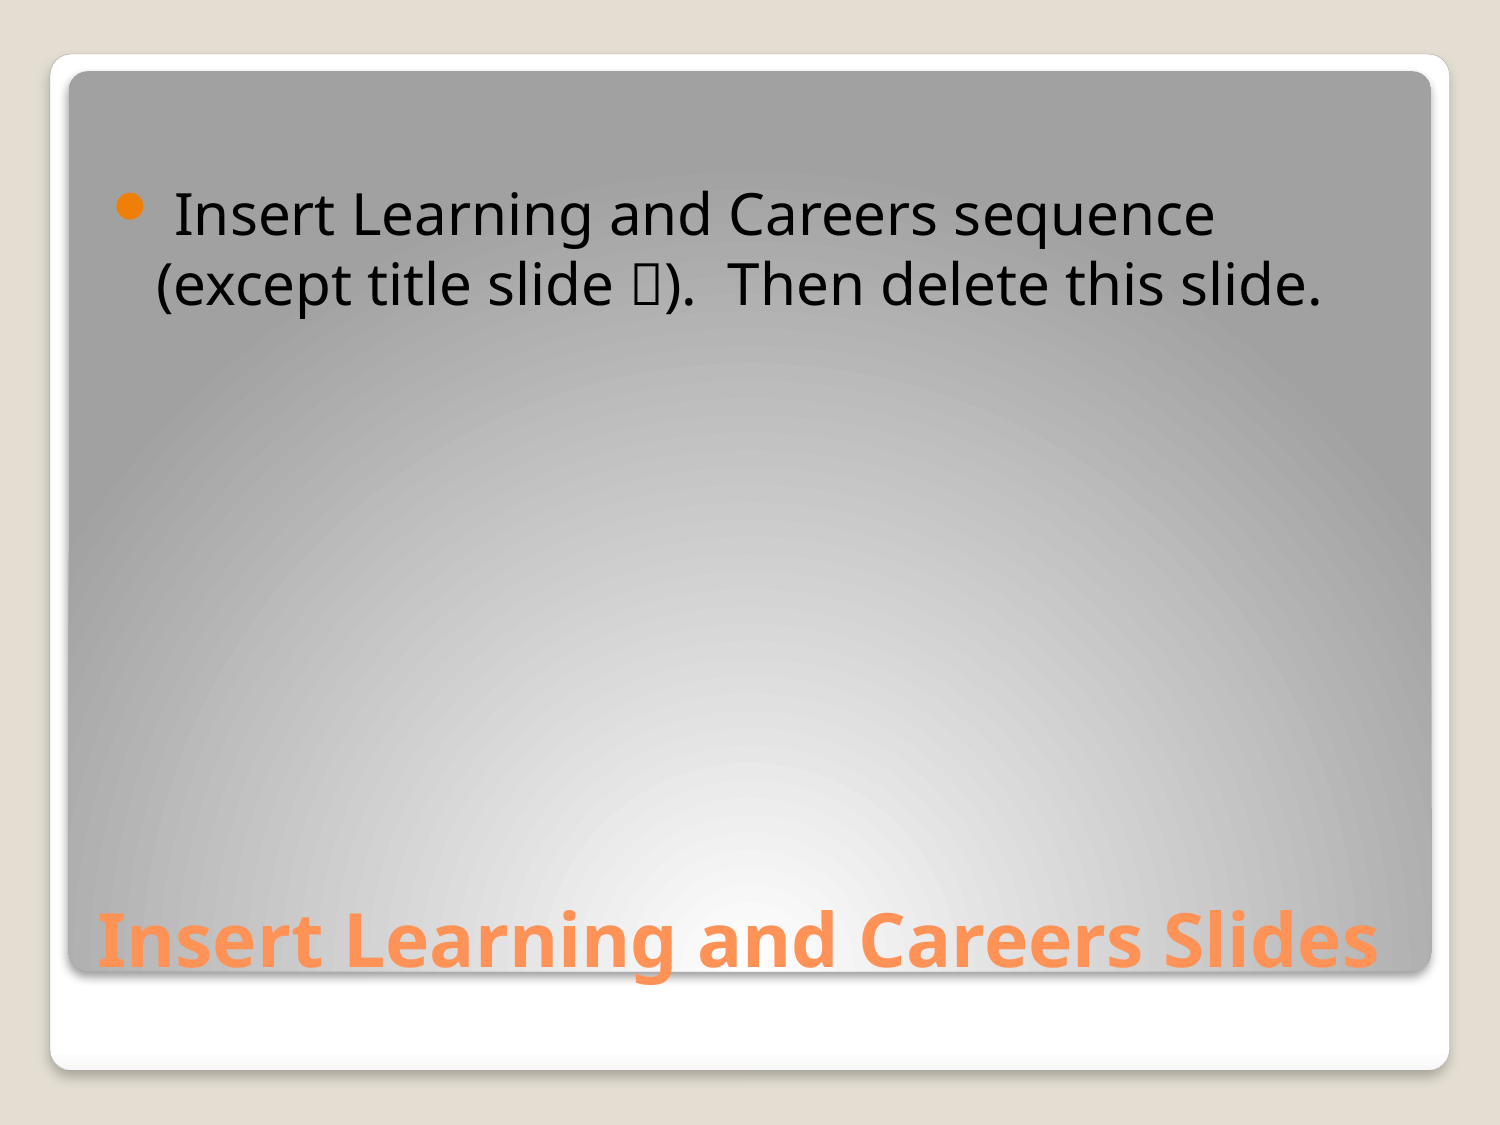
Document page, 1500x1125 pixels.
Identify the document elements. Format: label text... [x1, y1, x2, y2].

list Insert Learning and Careers sequence (except title slide ). Then delete this slide. [82, 86, 1425, 774]
title Insert Learning and Careers Slides [82, 817, 1425, 990]
